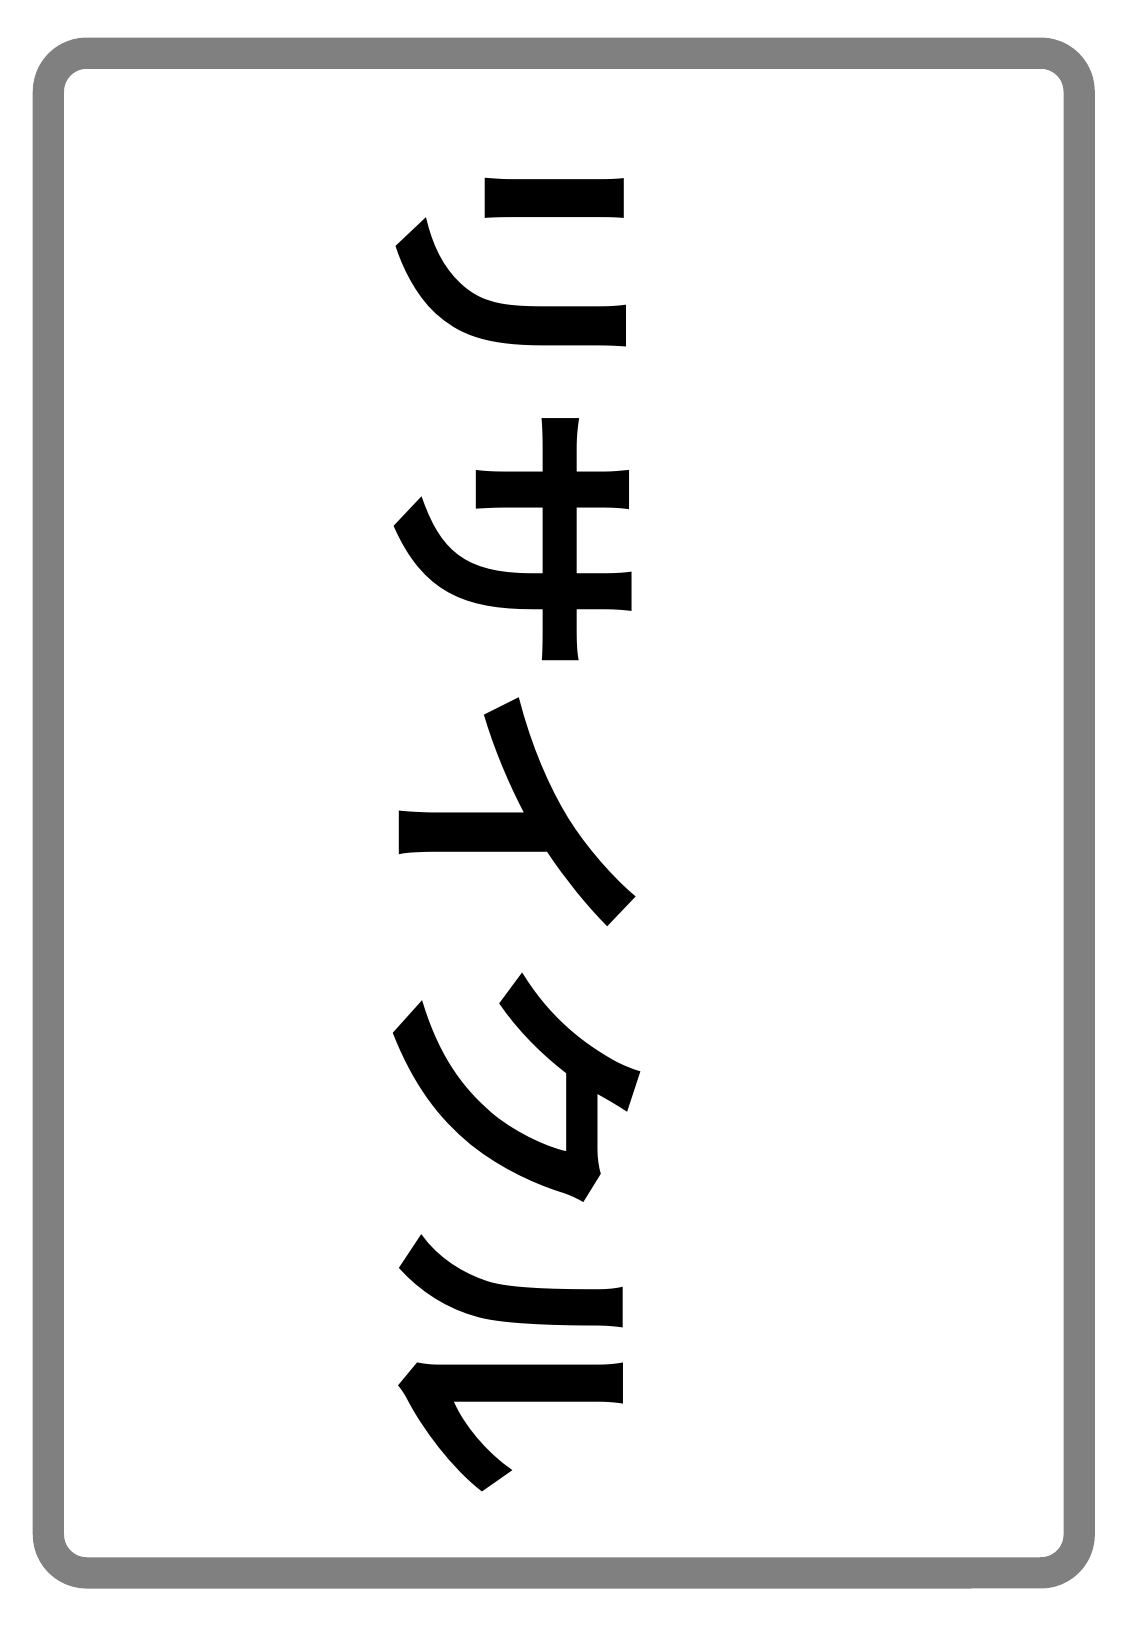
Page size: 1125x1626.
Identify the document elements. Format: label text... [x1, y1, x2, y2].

text_box リサイクル [348, 52, 715, 1573]
text_box [46, 51, 1082, 1576]
